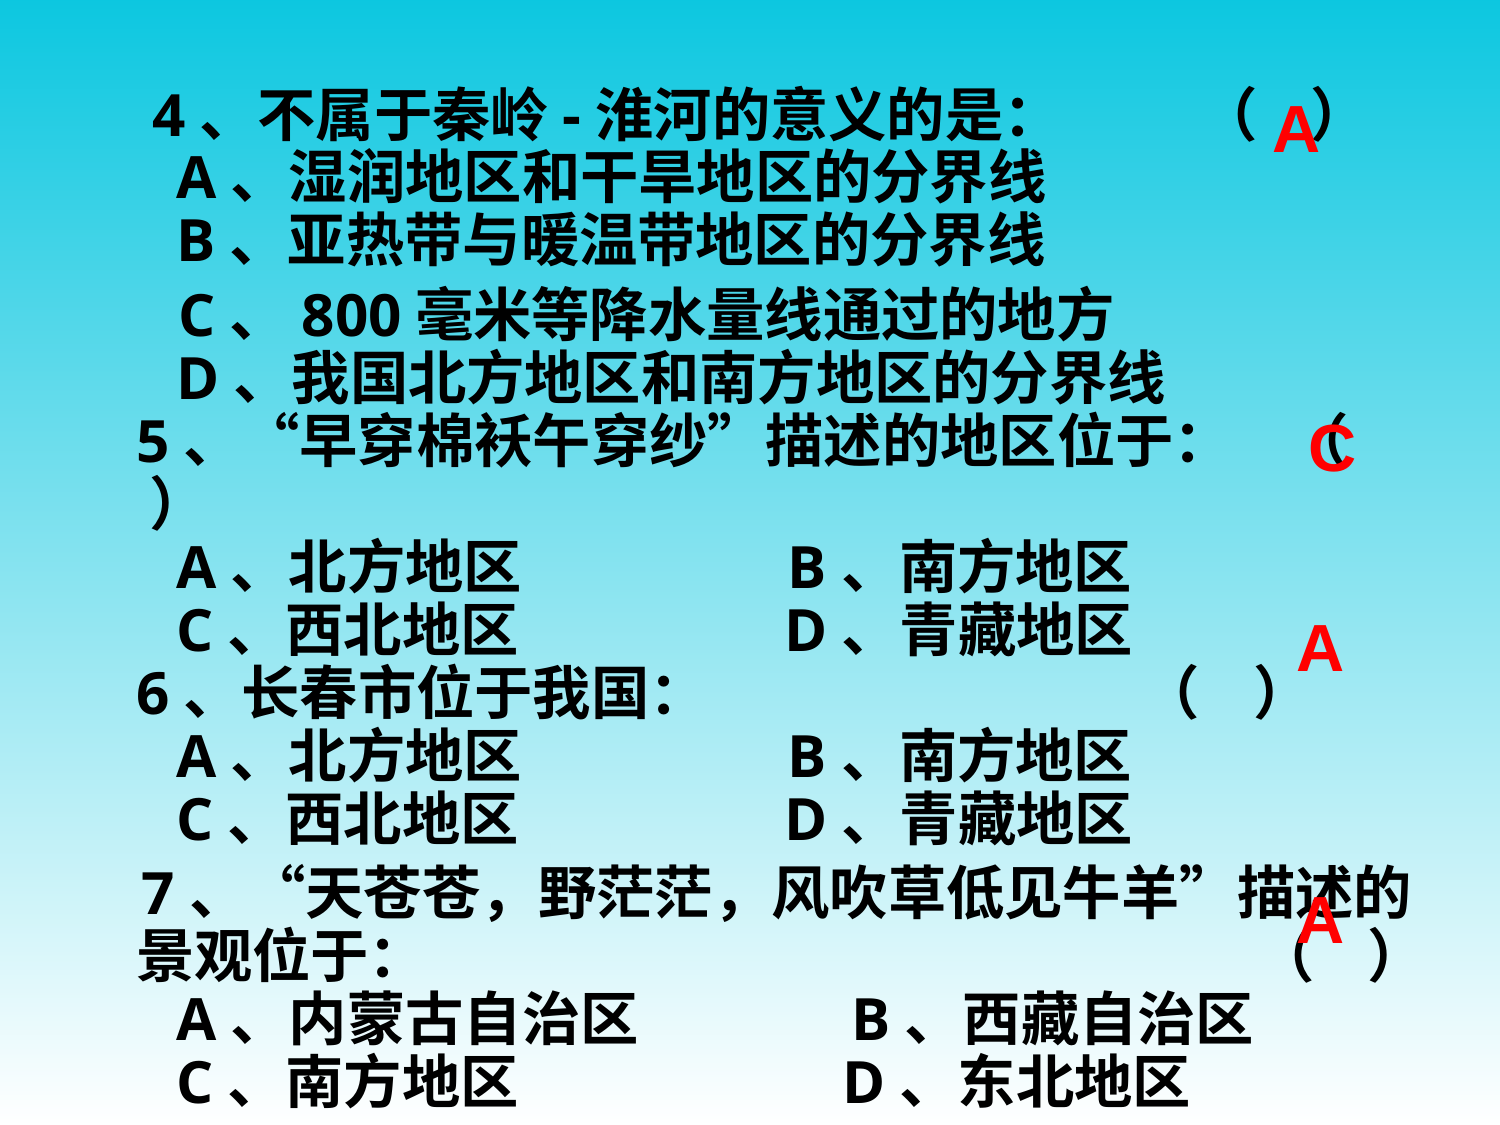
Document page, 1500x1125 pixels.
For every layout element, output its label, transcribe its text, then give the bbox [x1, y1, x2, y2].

list 4、不属于秦岭-淮河的意义的是： （ ） A、湿润地区和干旱地区的分界线 B、亚热带与暖温带地区的分界线 C、800毫米等降水量线通过的地方 D、我国北方地区和南方地区的分界线 5、“早穿棉袄午穿纱”描述的地区位于： （ ） A、北方地区 B、南方地区 C、西北地区 D、青藏地区 6、长春市位于我国： （ ） A、北方地区 B、南方地区 C、西北地区 D、青藏地区 7、“天苍苍，野茫茫，风吹草低见牛羊”描述的景观位于： （ ） A、内蒙古自治区 B、西藏自治区 C、南方地区 D、东北地区 [64, 77, 1448, 1059]
text_box A [1257, 78, 1336, 173]
text_box C [1293, 397, 1372, 492]
text_box A [1281, 597, 1360, 693]
text_box A [1281, 869, 1360, 965]
